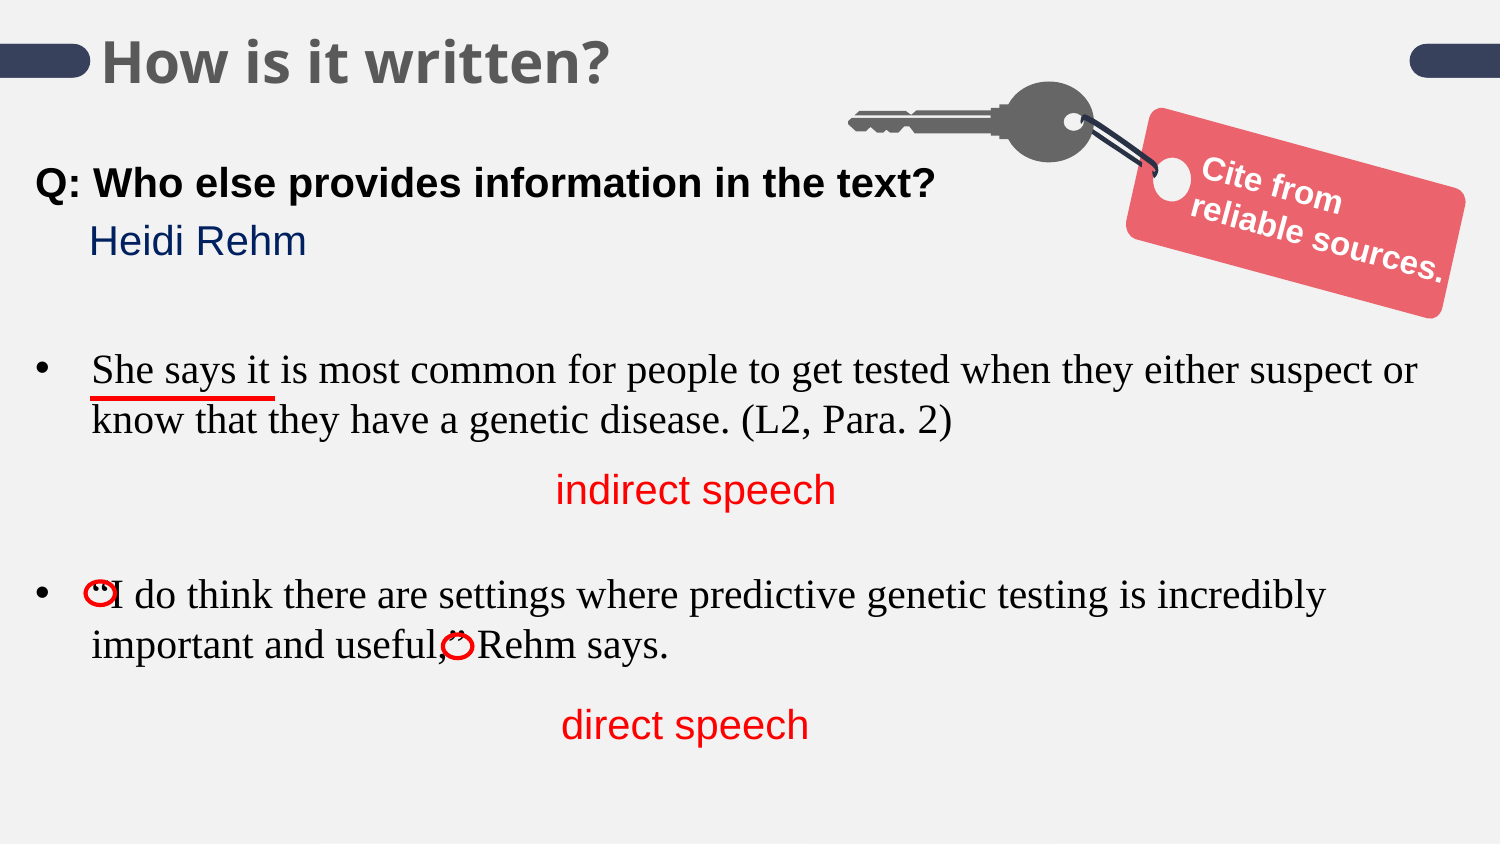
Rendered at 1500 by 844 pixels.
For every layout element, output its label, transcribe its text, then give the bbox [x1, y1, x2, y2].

text_box direct speech [546, 690, 825, 755]
text_box [440, 632, 475, 661]
list Q: Who else provides information in the text? Heidi Rehm She says it is most common for people to get tested when they either suspect or know that they have a genetic disease. (L2, Para. 2) “I do think there are settings where predictive genetic testing is incredibly important and useful,” Rehm says. [20, 147, 1465, 756]
text_box [1409, 41, 1500, 79]
text_box [83, 579, 118, 608]
text_box How is it written? [100, 28, 991, 92]
text_box [0, 41, 93, 80]
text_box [847, 81, 1500, 312]
text_box indirect speech [540, 455, 852, 521]
